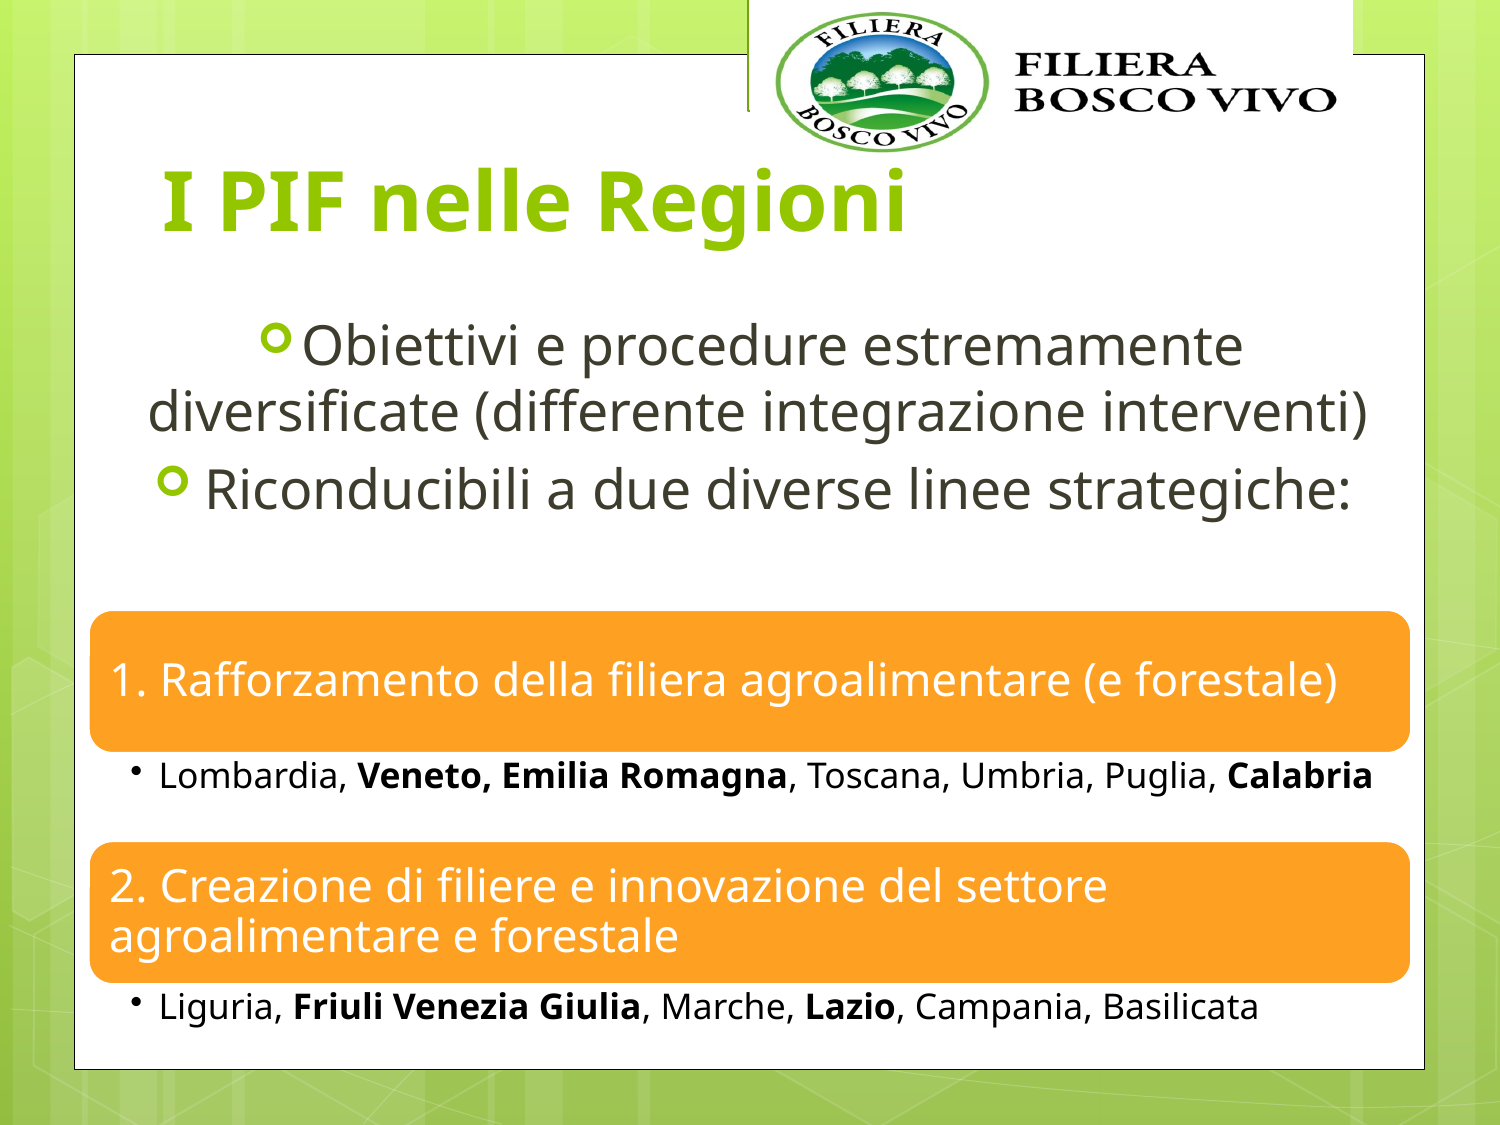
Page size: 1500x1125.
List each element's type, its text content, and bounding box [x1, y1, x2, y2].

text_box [88, 606, 1412, 1048]
text_box Obiettivi e procedure estremamente diversificate (differente integrazione interventi) Riconducibili a due diverse linee strategiche: [112, 302, 1388, 563]
title I PIF nelle Regioni [147, 113, 1300, 256]
picture [749, 0, 1353, 162]
